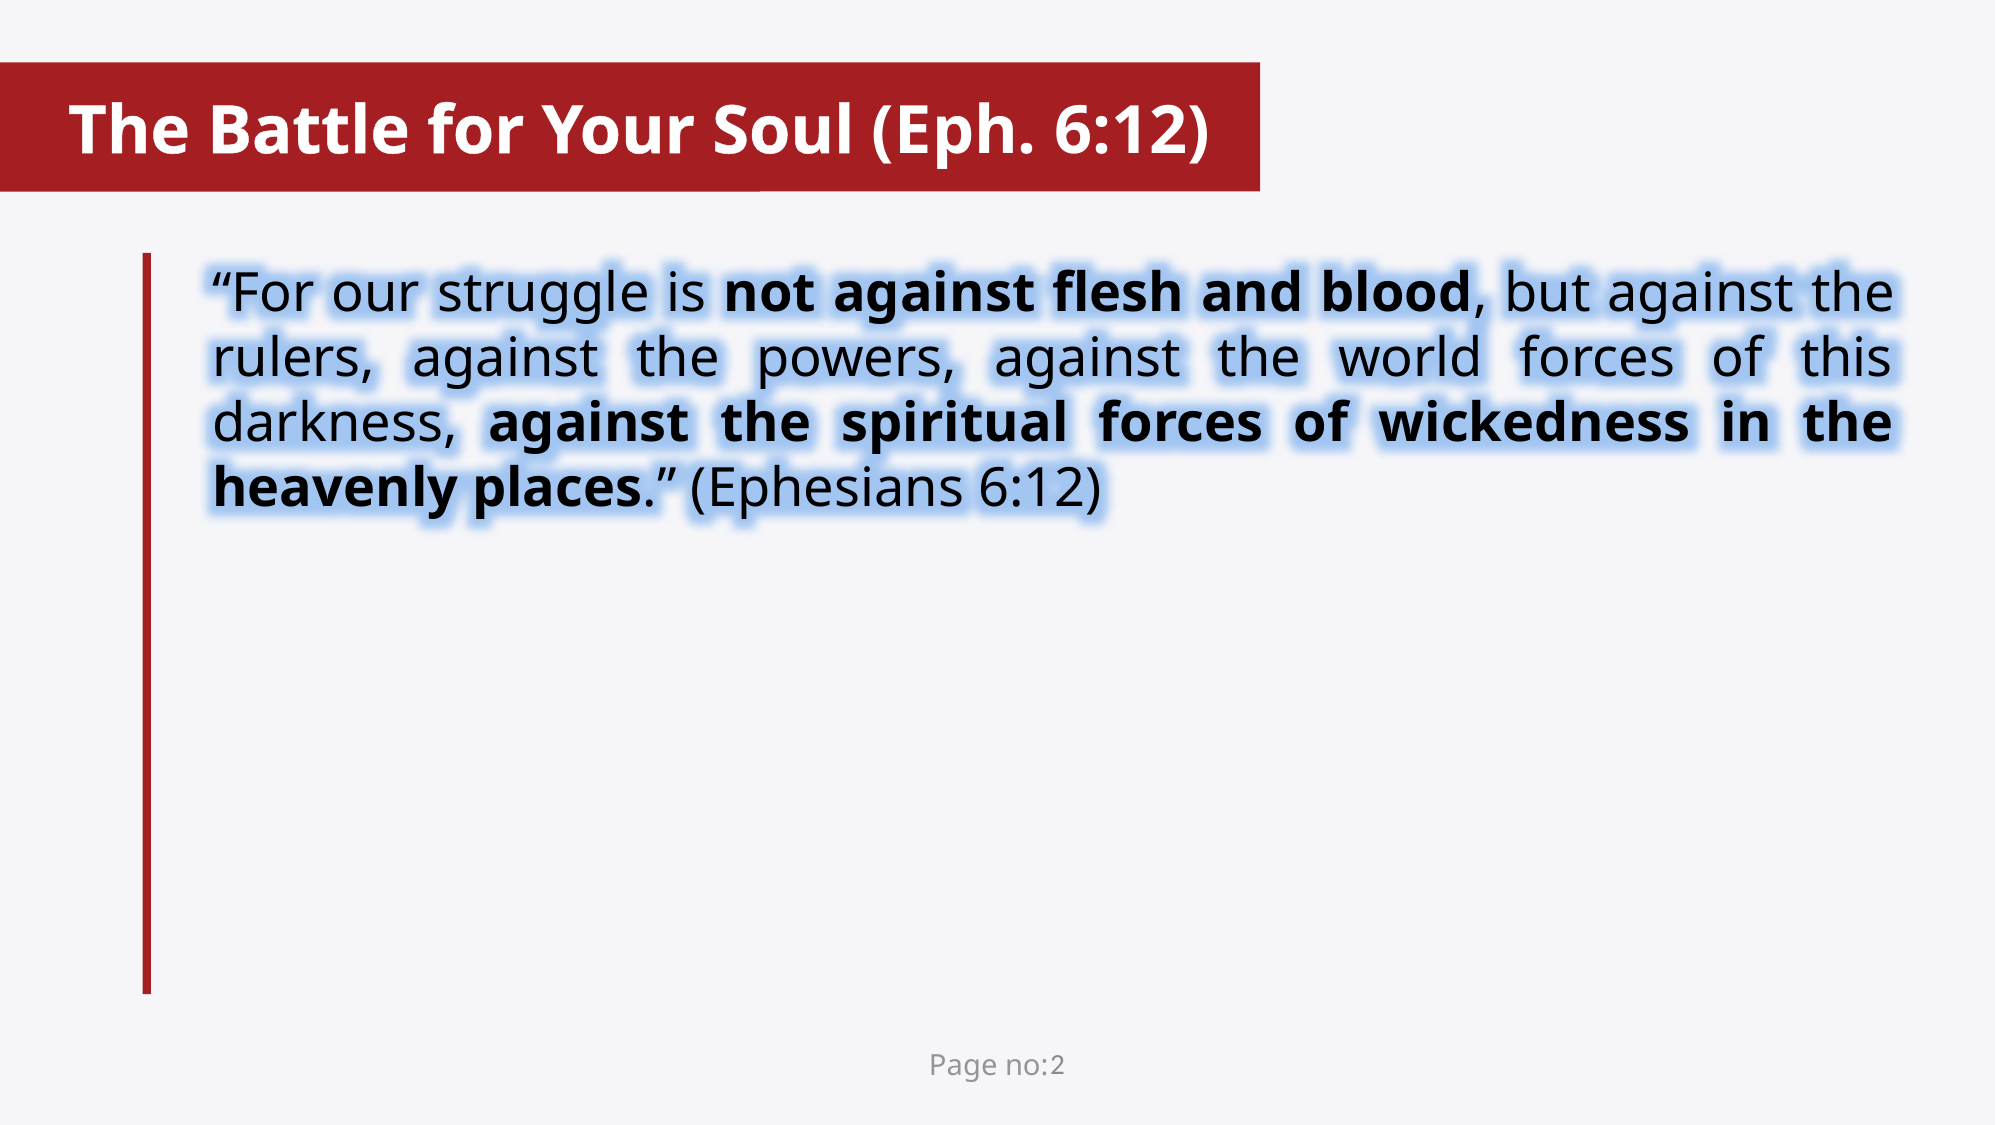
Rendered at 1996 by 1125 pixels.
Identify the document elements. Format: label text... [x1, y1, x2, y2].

text_box “For our struggle is not against flesh and blood, but against the rulers, against the powers, against the world forces of this darkness, against the spiritual forces of wickedness in the heavenly places.” (Ephesians 6:12) [197, 249, 1910, 525]
text_box [758, 60, 1262, 193]
